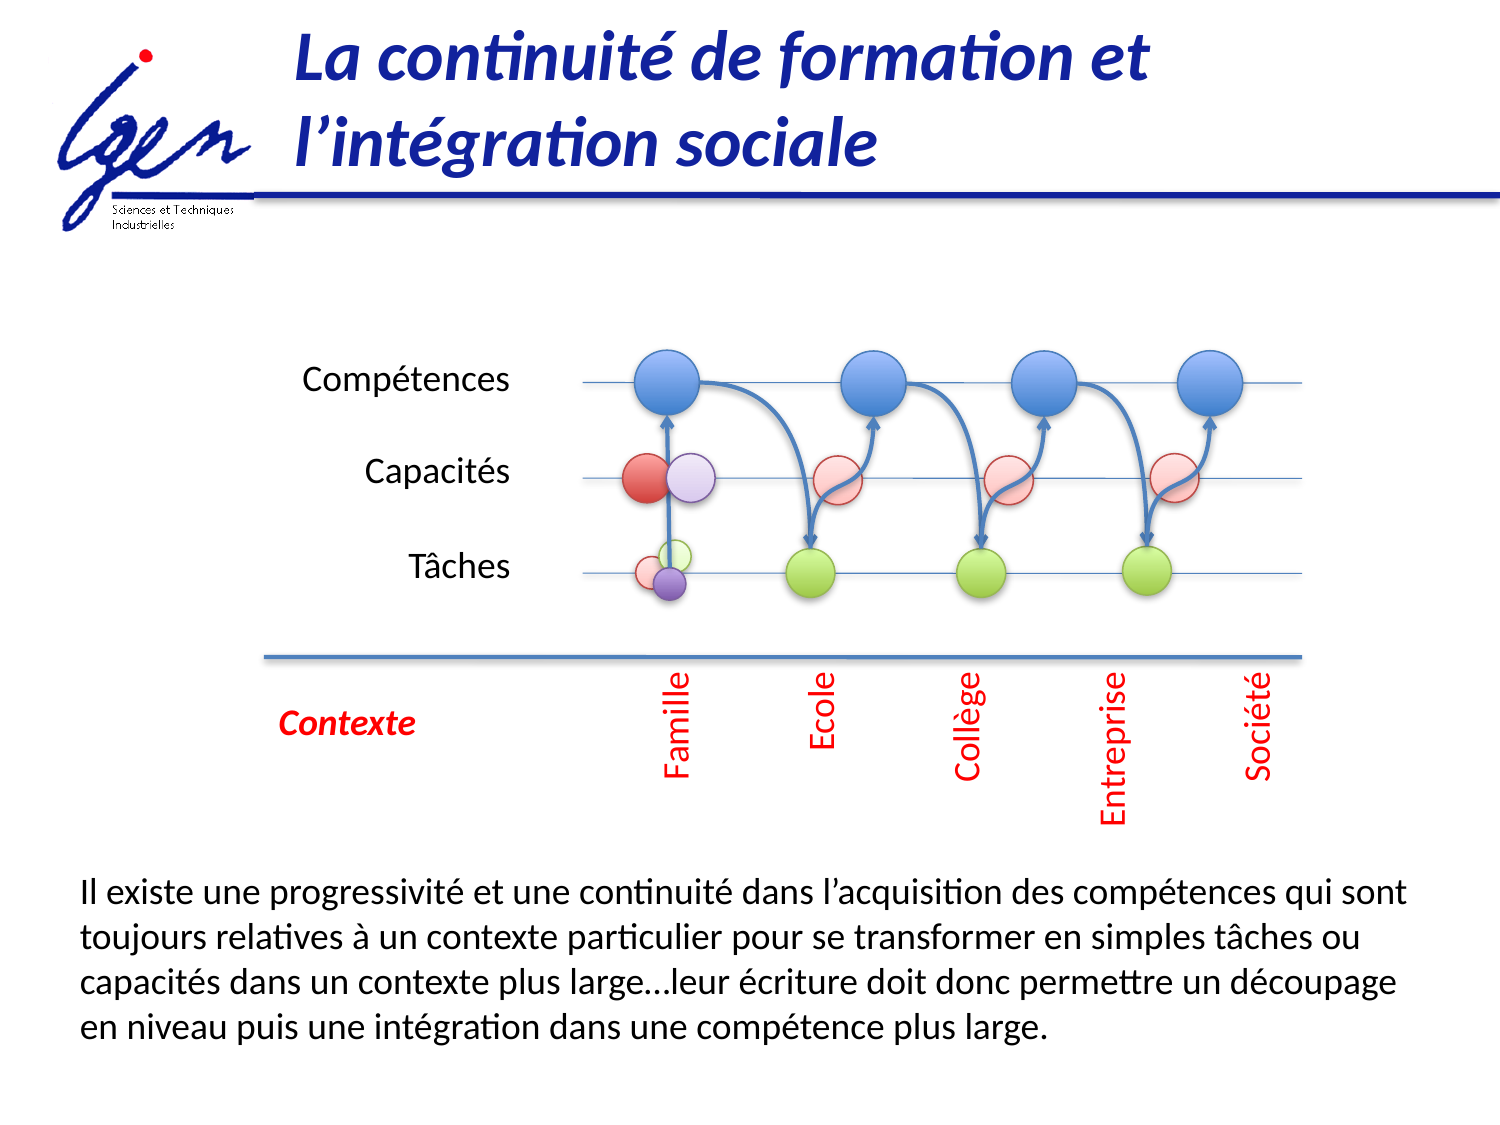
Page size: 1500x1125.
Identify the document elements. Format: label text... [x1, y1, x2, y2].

text_box [622, 453, 667, 476]
text_box Ecole [789, 665, 849, 859]
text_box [701, 382, 836, 598]
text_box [812, 350, 907, 549]
text_box [635, 393, 696, 416]
text_box [633, 349, 700, 380]
text_box Entreprise [1079, 665, 1140, 859]
text_box [665, 452, 696, 476]
text_box Société [1225, 665, 1285, 859]
text_box Contexte [264, 690, 526, 750]
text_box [908, 350, 1077, 598]
text_box Il existe une progressivité et une continuité dans l’acquisition des compétences qui sont toujours relatives à un contexte particulier pour se transformer en simples tâches ou capacités dans un contexte plus large…leur écriture doit donc permettre un découpage en niveau puis une intégration dans une compétence plus large. [65, 859, 1425, 1055]
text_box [1078, 350, 1243, 596]
text_box Famille [643, 665, 704, 859]
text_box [635, 539, 692, 601]
text_box Tâches [263, 533, 526, 594]
picture [48, 47, 254, 235]
text_box Capacités [263, 438, 526, 498]
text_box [591, 489, 746, 493]
text_box Collège [934, 665, 995, 859]
title La continuité de formation et l’intégration sociale [279, 1, 1425, 189]
text_box Compétences [213, 346, 526, 407]
